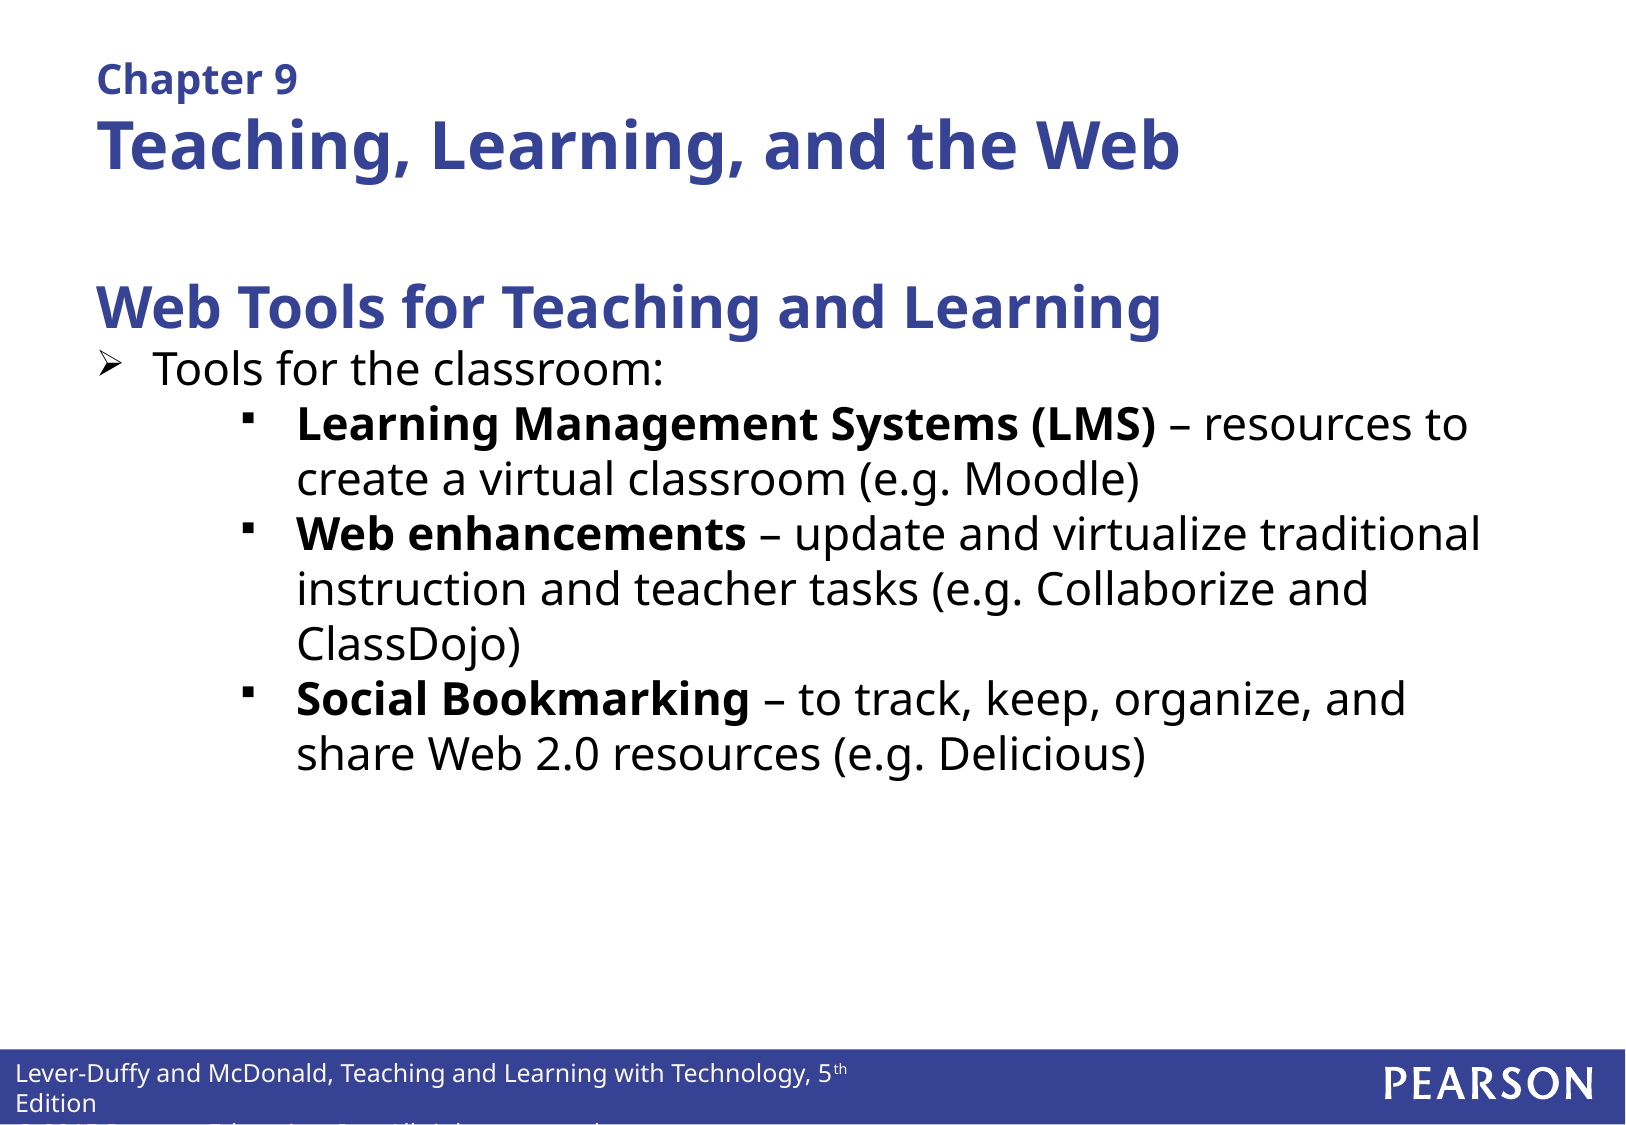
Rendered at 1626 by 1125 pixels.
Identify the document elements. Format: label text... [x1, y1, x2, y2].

list Web Tools for Teaching and Learning Tools for the classroom: Learning Management Systems (LMS) – resources to create a virtual classroom (e.g. Moodle) Web enhancements – update and virtualize traditional instruction and teacher tasks (e.g. Collaborize and ClassDojo) Social Bookmarking – to track, keep, organize, and share Web 2.0 resources (e.g. Delicious) [81, 262, 1544, 1005]
title Chapter 9 Teaching, Learning, and the Web [81, 45, 1544, 233]
